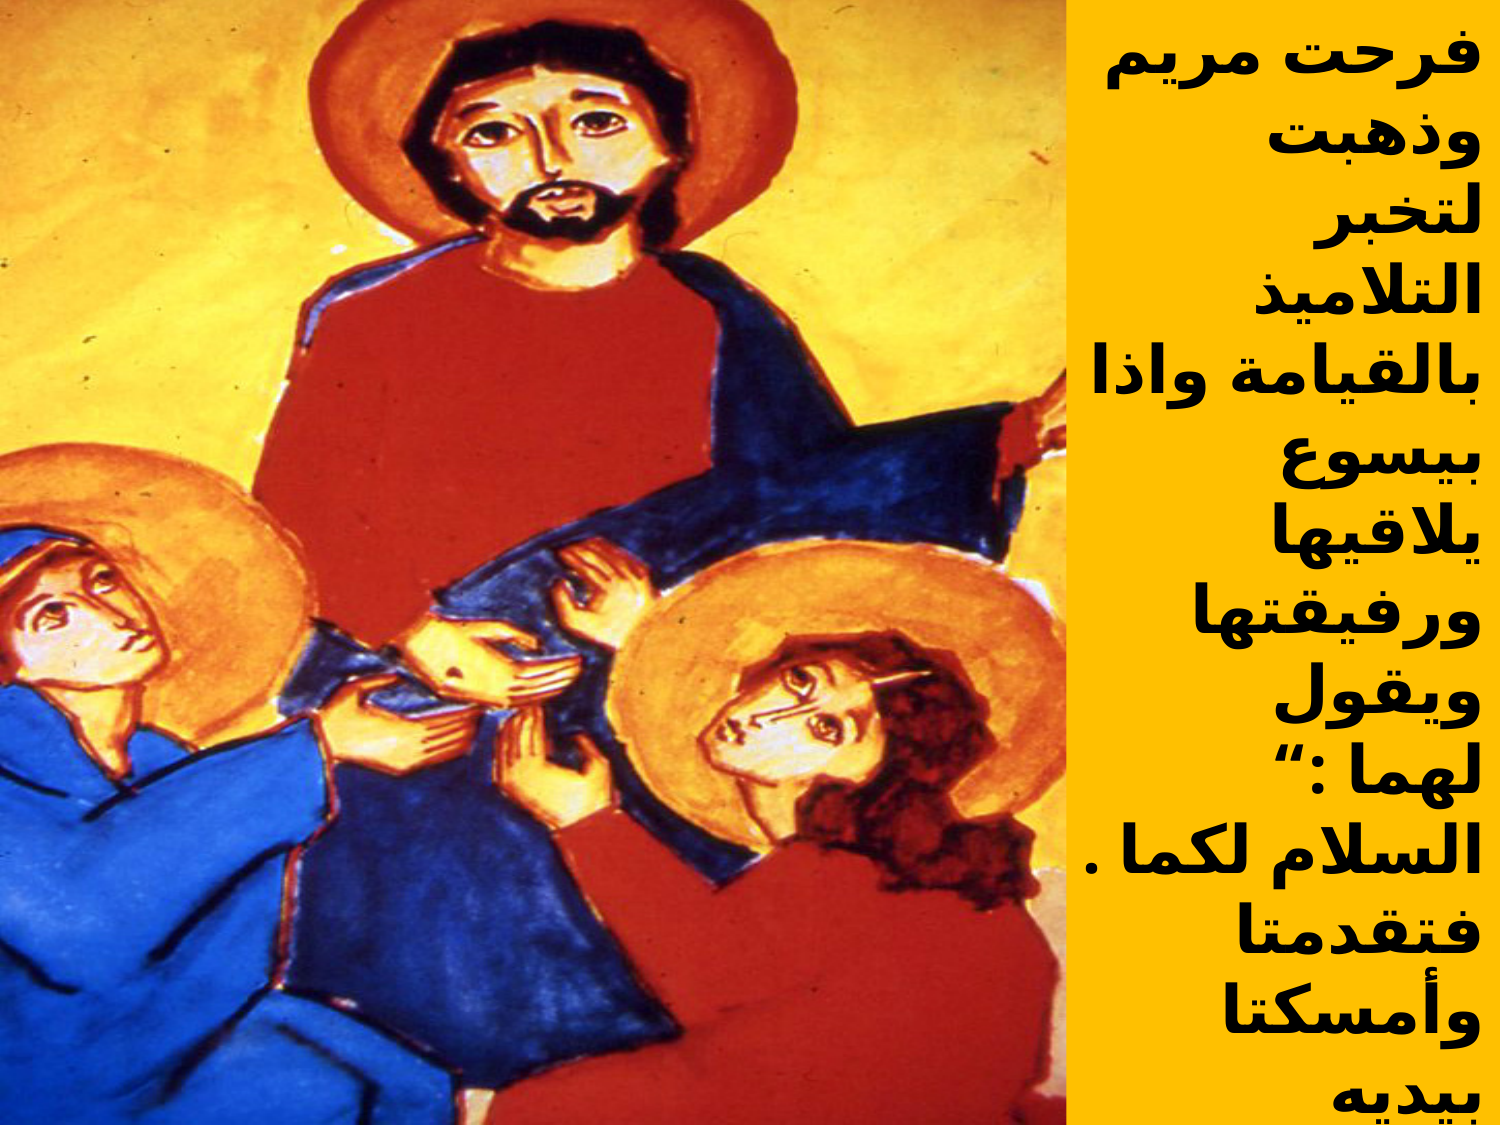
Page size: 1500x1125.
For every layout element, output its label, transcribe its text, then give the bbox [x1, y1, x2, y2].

picture [0, 0, 1067, 1125]
text_box فرحت مريم وذهبت لتخبر التلاميذ بالقيامة واذا بيسوع يلاقيها ورفيقتها ويقول لهما :“ السلام لكما . فتقدمتا وأمسكتا بيديه وسجدتا له. فقال لهما يسوع:“ لا تخافا اذهبا وقولا لأخوتي التلاميذ أن يذهبوا الى الجليل وهناك يرونني“ [1068, 0, 1500, 1125]
